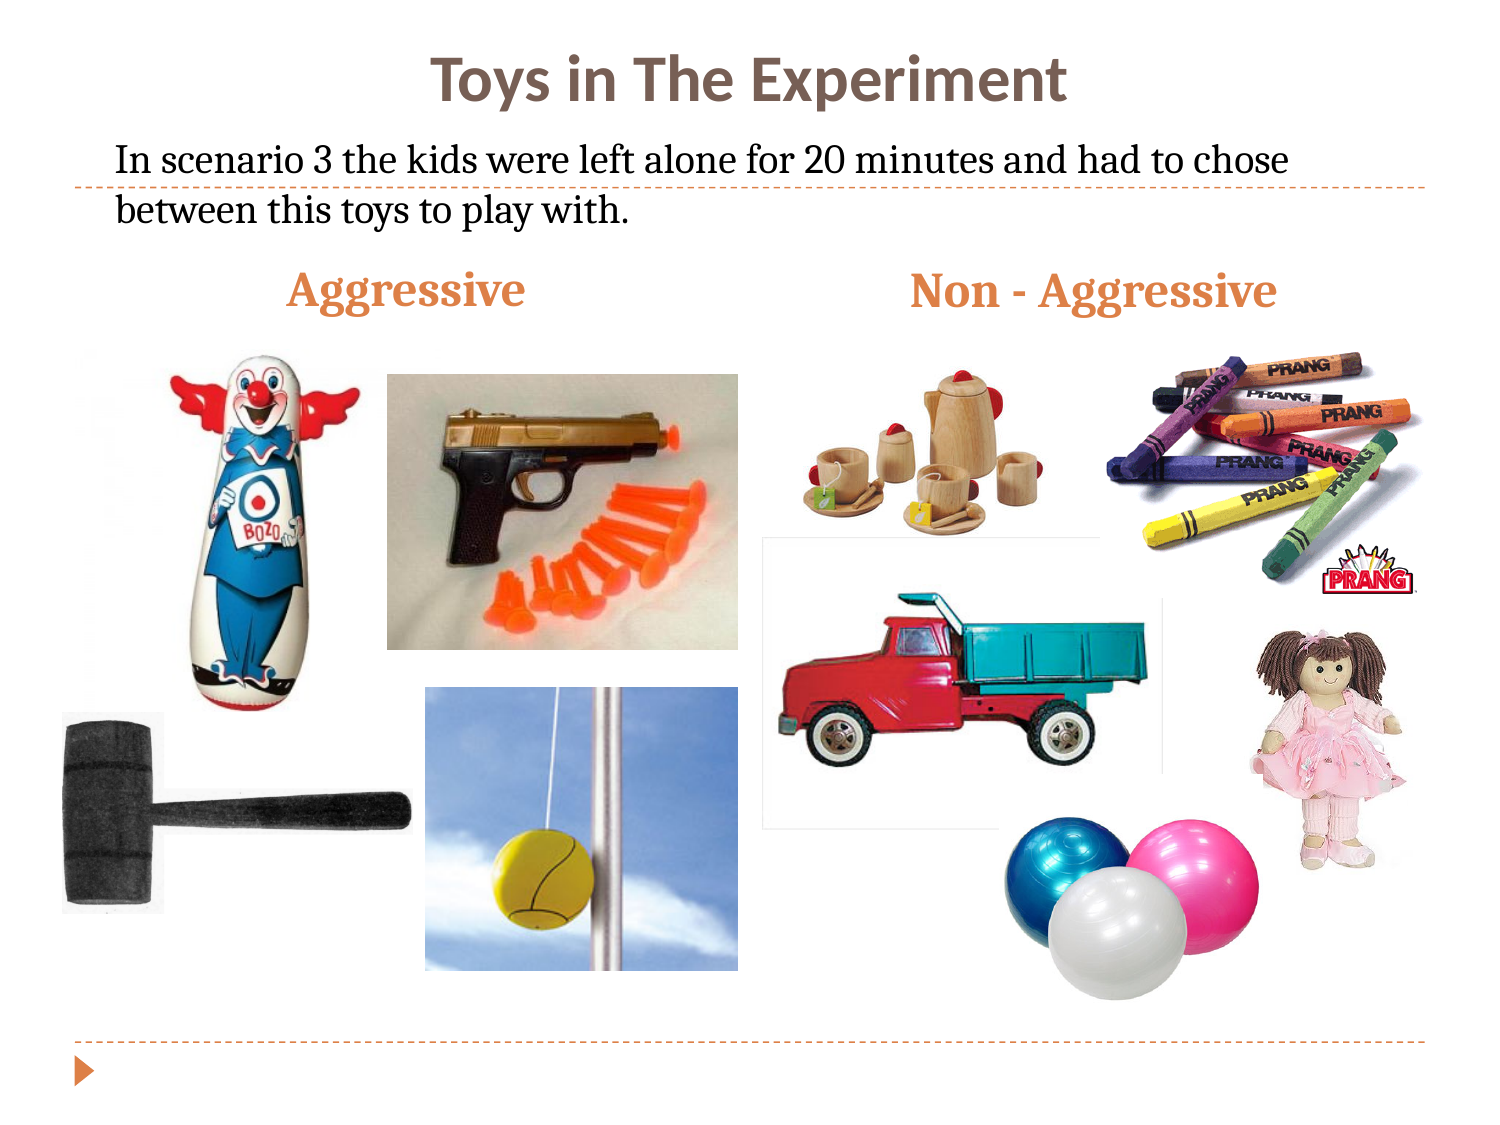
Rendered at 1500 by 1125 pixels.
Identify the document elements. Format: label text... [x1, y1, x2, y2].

picture [762, 312, 1451, 1038]
title Toys in The Experiment [75, 0, 1425, 150]
picture [1099, 337, 1426, 598]
picture [424, 687, 738, 971]
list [74, 349, 441, 714]
picture [387, 374, 738, 651]
list Aggressive [75, 210, 738, 324]
list Non - Aggressive [762, 240, 1426, 325]
text_box In scenario 3 the kids were left alone for 20 minutes and had to chose between this toys to play with. [99, 124, 1450, 240]
picture [62, 712, 413, 914]
